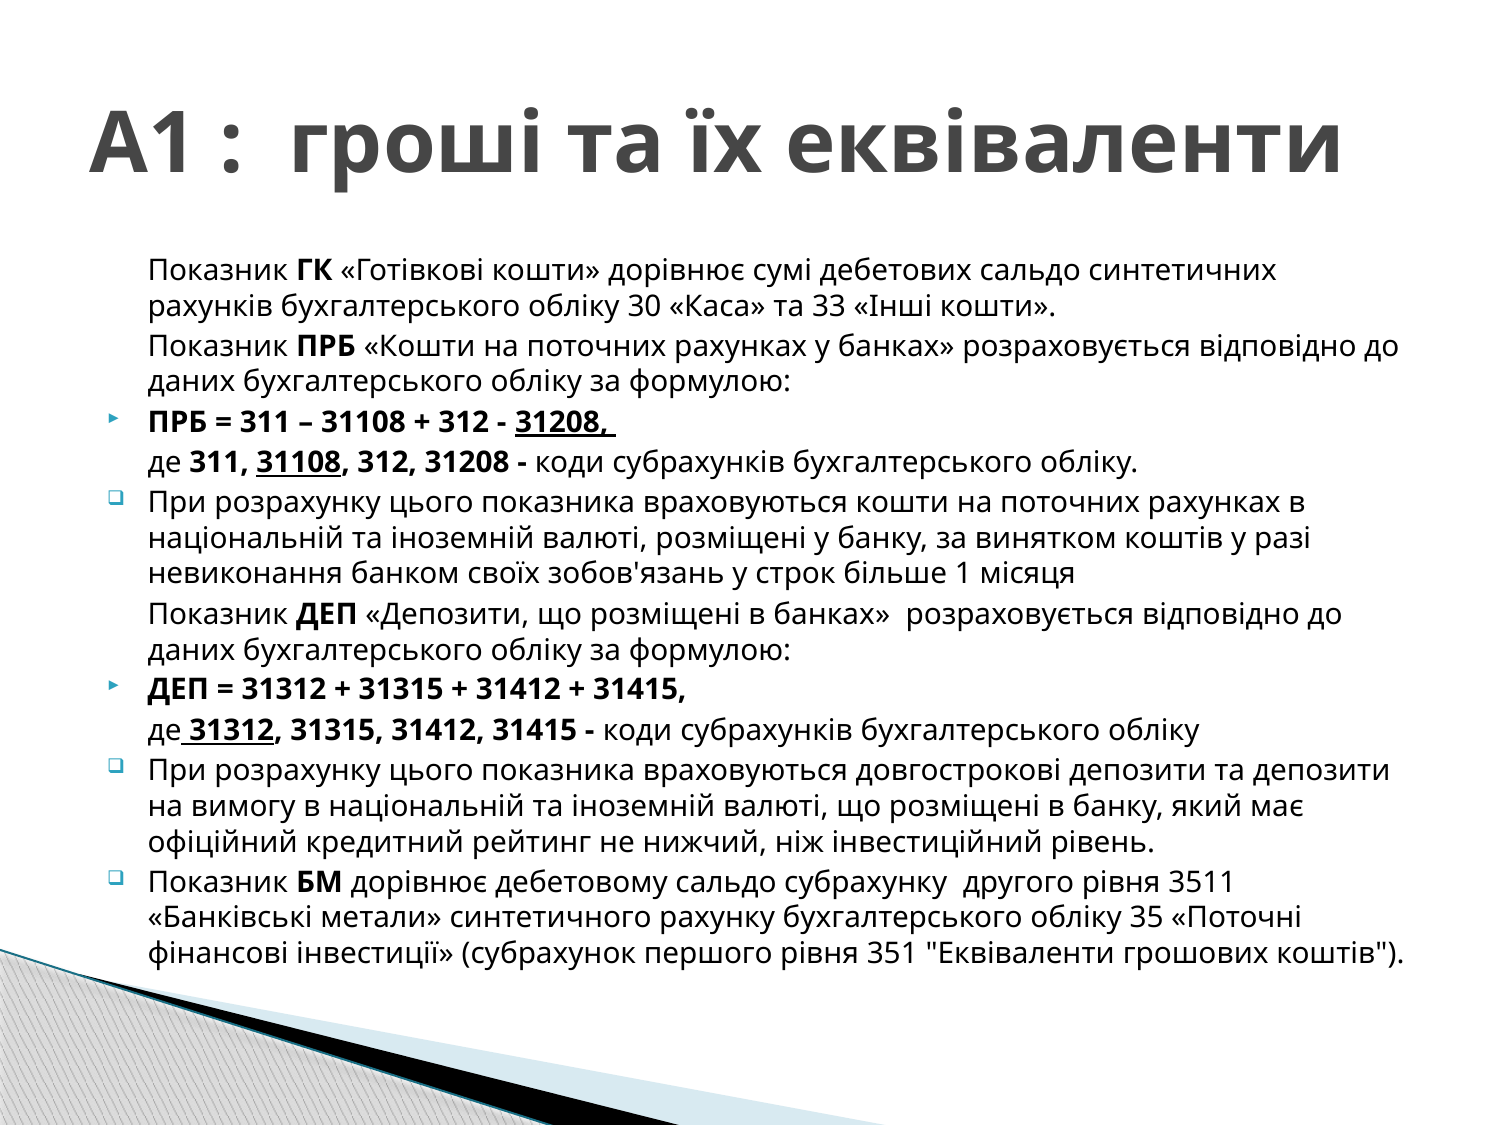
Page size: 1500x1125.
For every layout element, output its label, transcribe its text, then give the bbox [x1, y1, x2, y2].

list Показник ГК «Готівкові кошти» дорівнює сумі дебетових сальдо синтетичних рахунків бухгалтерського обліку 30 «Каса» та 33 «Інші кошти». Показник ПРБ «Кошти на поточних рахунках у банках» розраховується відповідно до даних бухгалтерського обліку за формулою: ПРБ = 311 – 31108 + 312 - 31208, де 311, 31108, 312, 31208 - коди субрахунків бухгалтерського обліку. При розрахунку цього показника враховуються кошти на поточних рахунках в національній та іноземній валюті, розміщені у банку, за винятком коштів у разі невиконання банком своїх зобов'язань у строк більше 1 місяця Показник ДЕП «Депозити, що розміщені в банках» розраховується відповідно до даних бухгалтерського обліку за формулою: ДЕП = 31312 + 31315 + 31412 + 31415, де 31312, 31315, 31412, 31415 - коди субрахунків бухгалтерського обліку При розрахунку цього показника враховуються довгострокові депозити та депозити на вимогу в національній та іноземній валюті, що розміщені в банку, який має офіційний кредитний рейтинг не нижчий, ніж інвестиційний рівень. Показник БМ дорівнює дебетовому сальдо субрахунку другого рівня 3511 «Банківські метали» синтетичного рахунку бухгалтерського обліку 35 «Поточні фінансові інвестиції» (субрахунок першого рівня 351 "Еквіваленти грошових коштів"). [75, 243, 1425, 986]
title А1 : гроші та їх еквіваленти [75, 45, 1425, 233]
